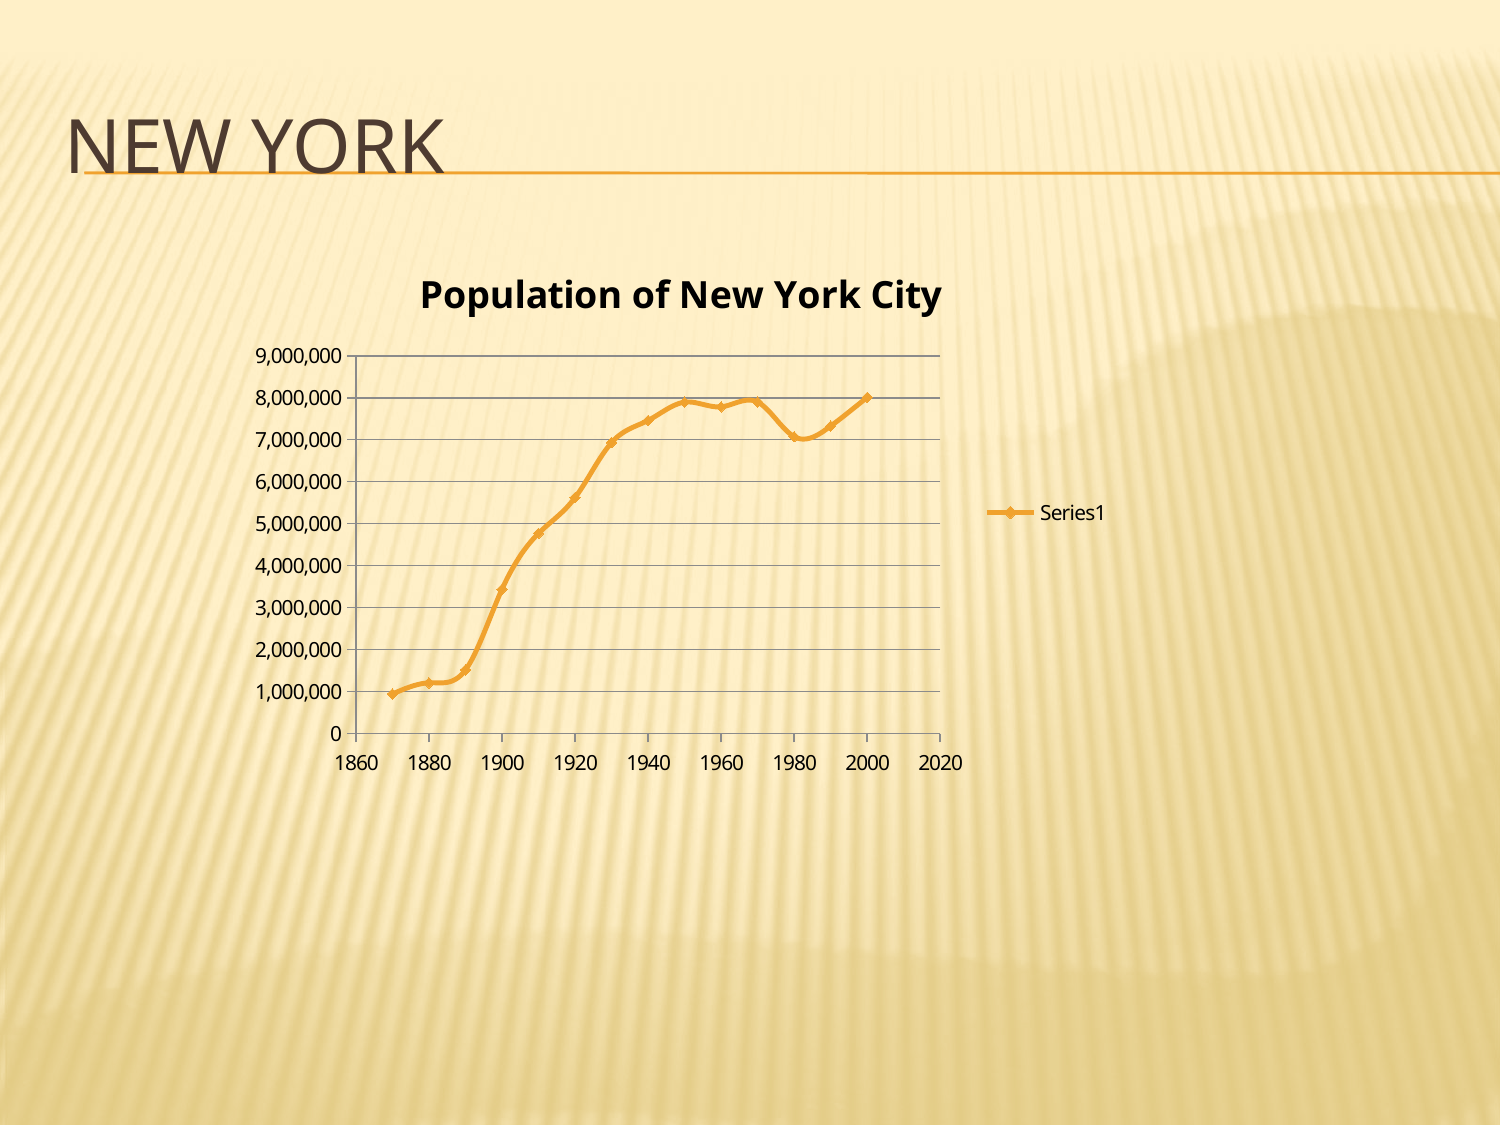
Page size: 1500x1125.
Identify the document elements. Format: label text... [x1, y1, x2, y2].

title New York [49, 75, 1475, 213]
chart [237, 237, 1126, 788]
